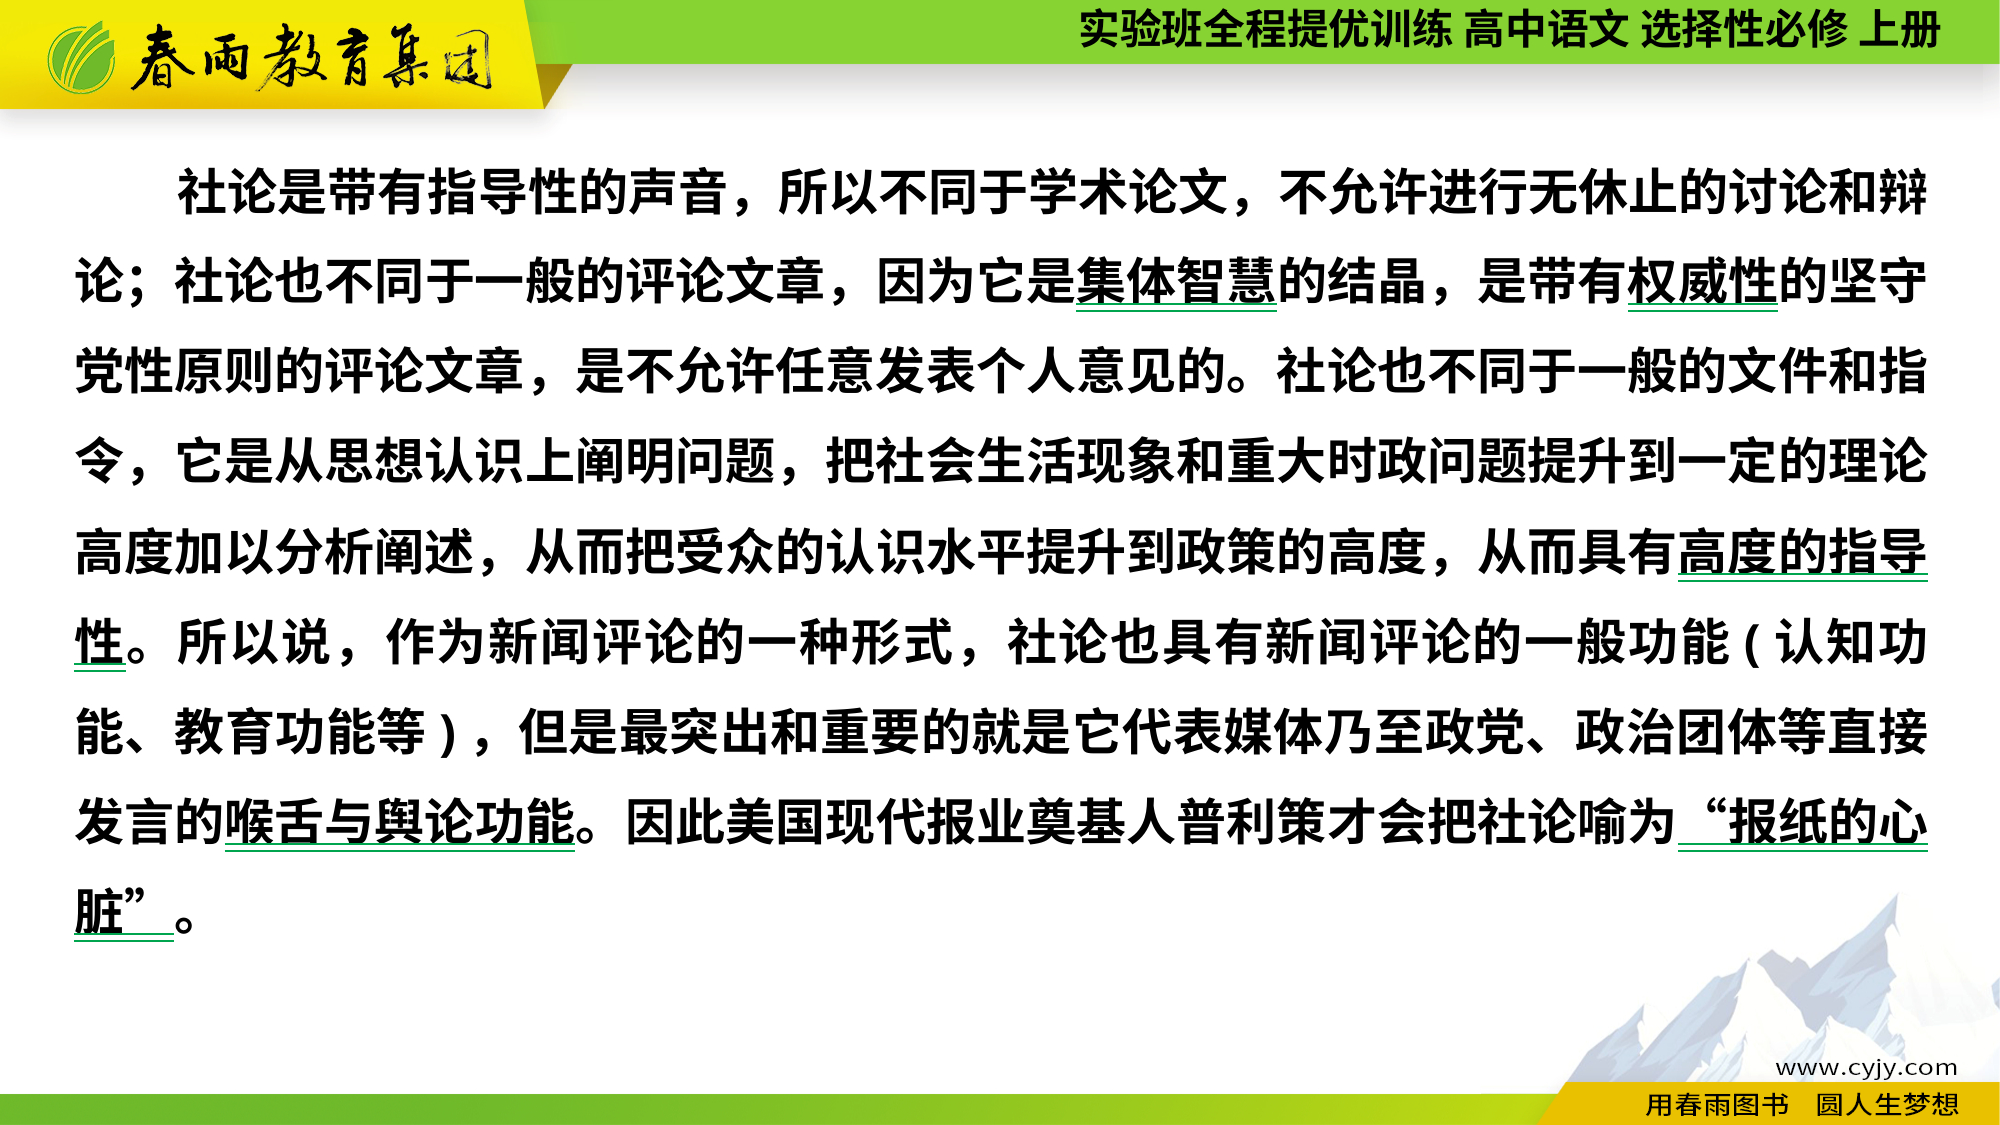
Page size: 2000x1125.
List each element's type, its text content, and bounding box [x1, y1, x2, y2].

list 社论是带有指导性的声音，所以不同于学术论文，不允许进行无休止的讨论和辩论；社论也不同于一般的评论文章，因为它是集体智慧的结晶，是带有权威性的坚守党性原则的评论文章，是不允许任意发表个人意见的。社论也不同于一般的文件和指令，它是从思想认识上阐明问题，把社会生活现象和重大时政问题提升到一定的理论高度加以分析阐述，从而把受众的认识水平提升到政策的高度，从而具有高度的指导性。所以说，作为新闻评论的一种形式，社论也具有新闻评论的一般功能(认知功能、教育功能等)，但是最突出和重要的就是它代表媒体乃至政党、政治团体等直接发言的喉舌与舆论功能。因此美国现代报业奠基人普利策才会把社论喻为“报纸的心脏”。 [59, 122, 1944, 944]
picture [0, 0, 2000, 1125]
